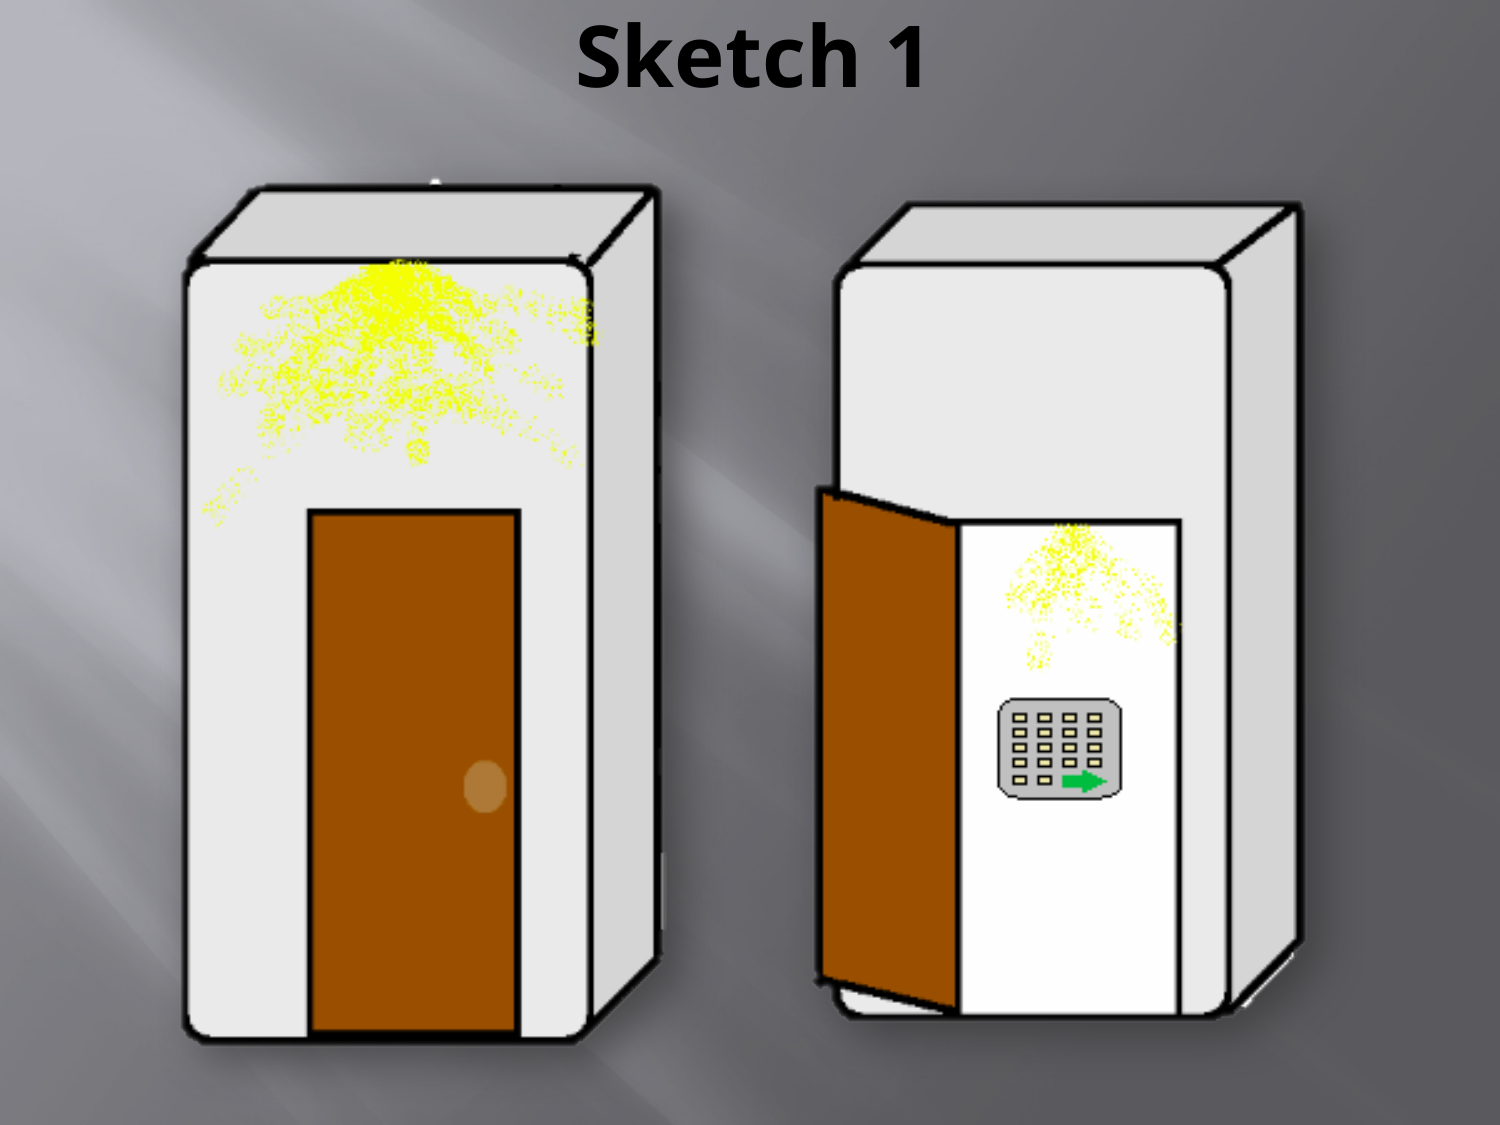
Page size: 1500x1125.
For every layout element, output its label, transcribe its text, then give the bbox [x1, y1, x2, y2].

picture [111, 160, 1337, 1057]
title Sketch 1 [79, 0, 1430, 148]
